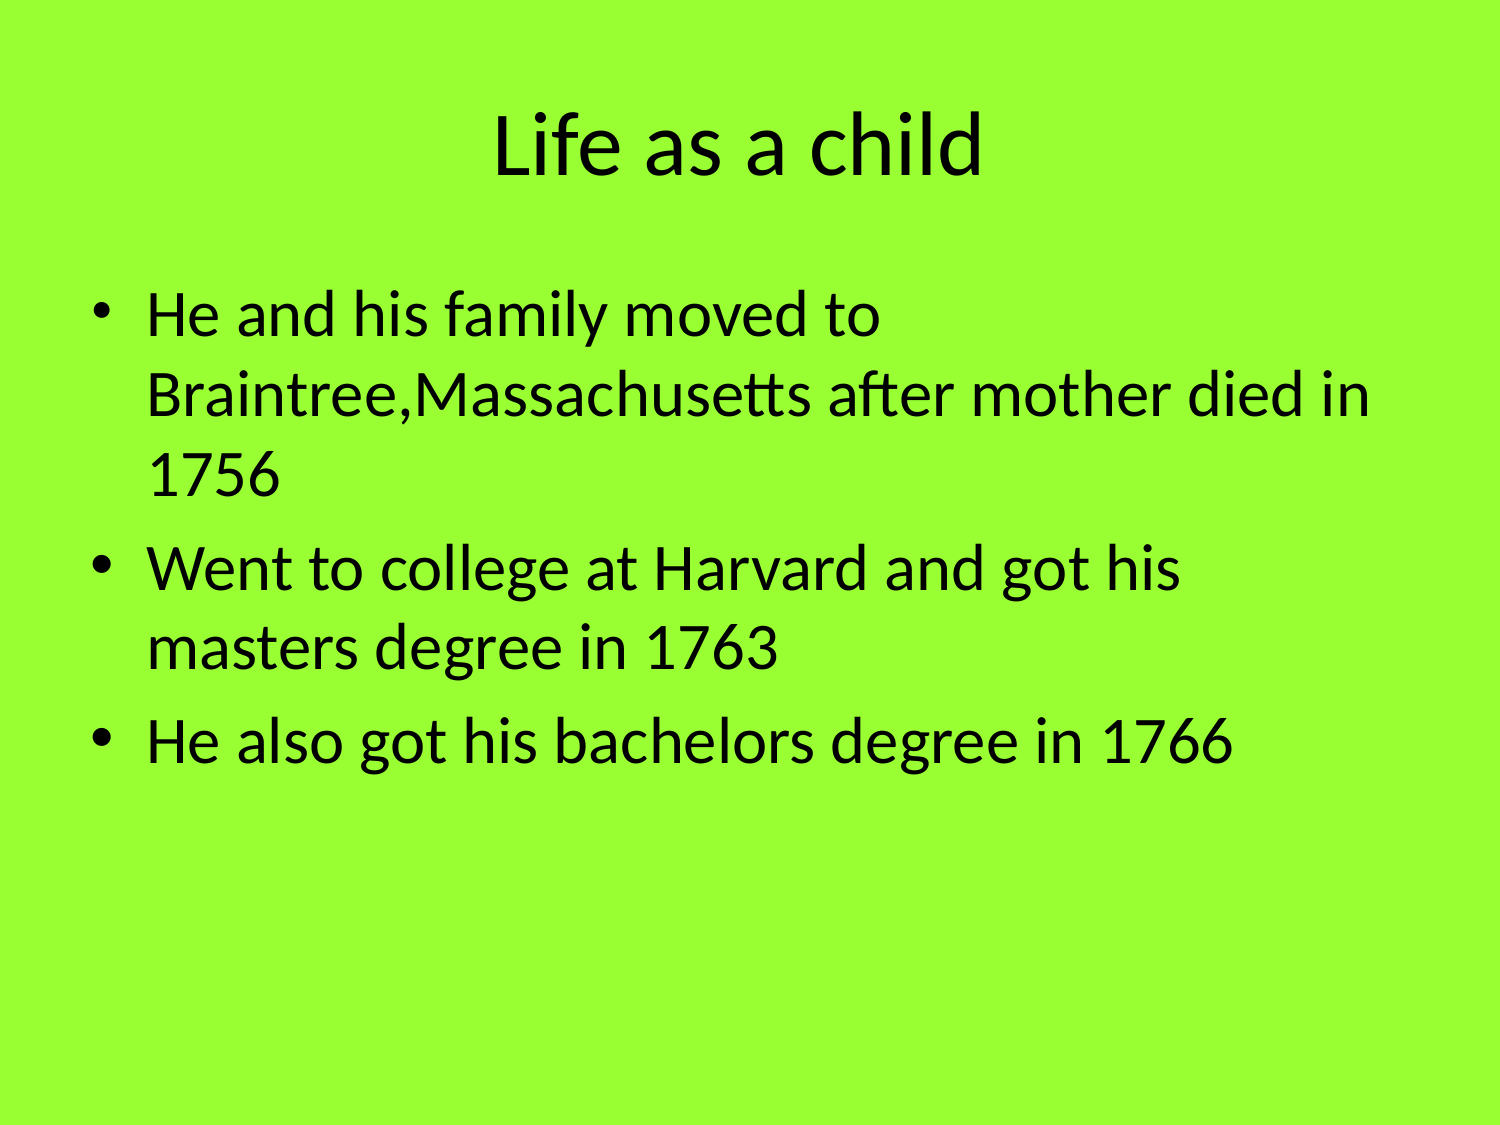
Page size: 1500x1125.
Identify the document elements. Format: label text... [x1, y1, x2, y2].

title Life as a child [74, 44, 1426, 233]
list He and his family moved to Braintree,Massachusetts after mother died in 1756 Went to college at Harvard and got his masters degree in 1763 He also got his bachelors degree in 1766 [74, 262, 1426, 1006]
